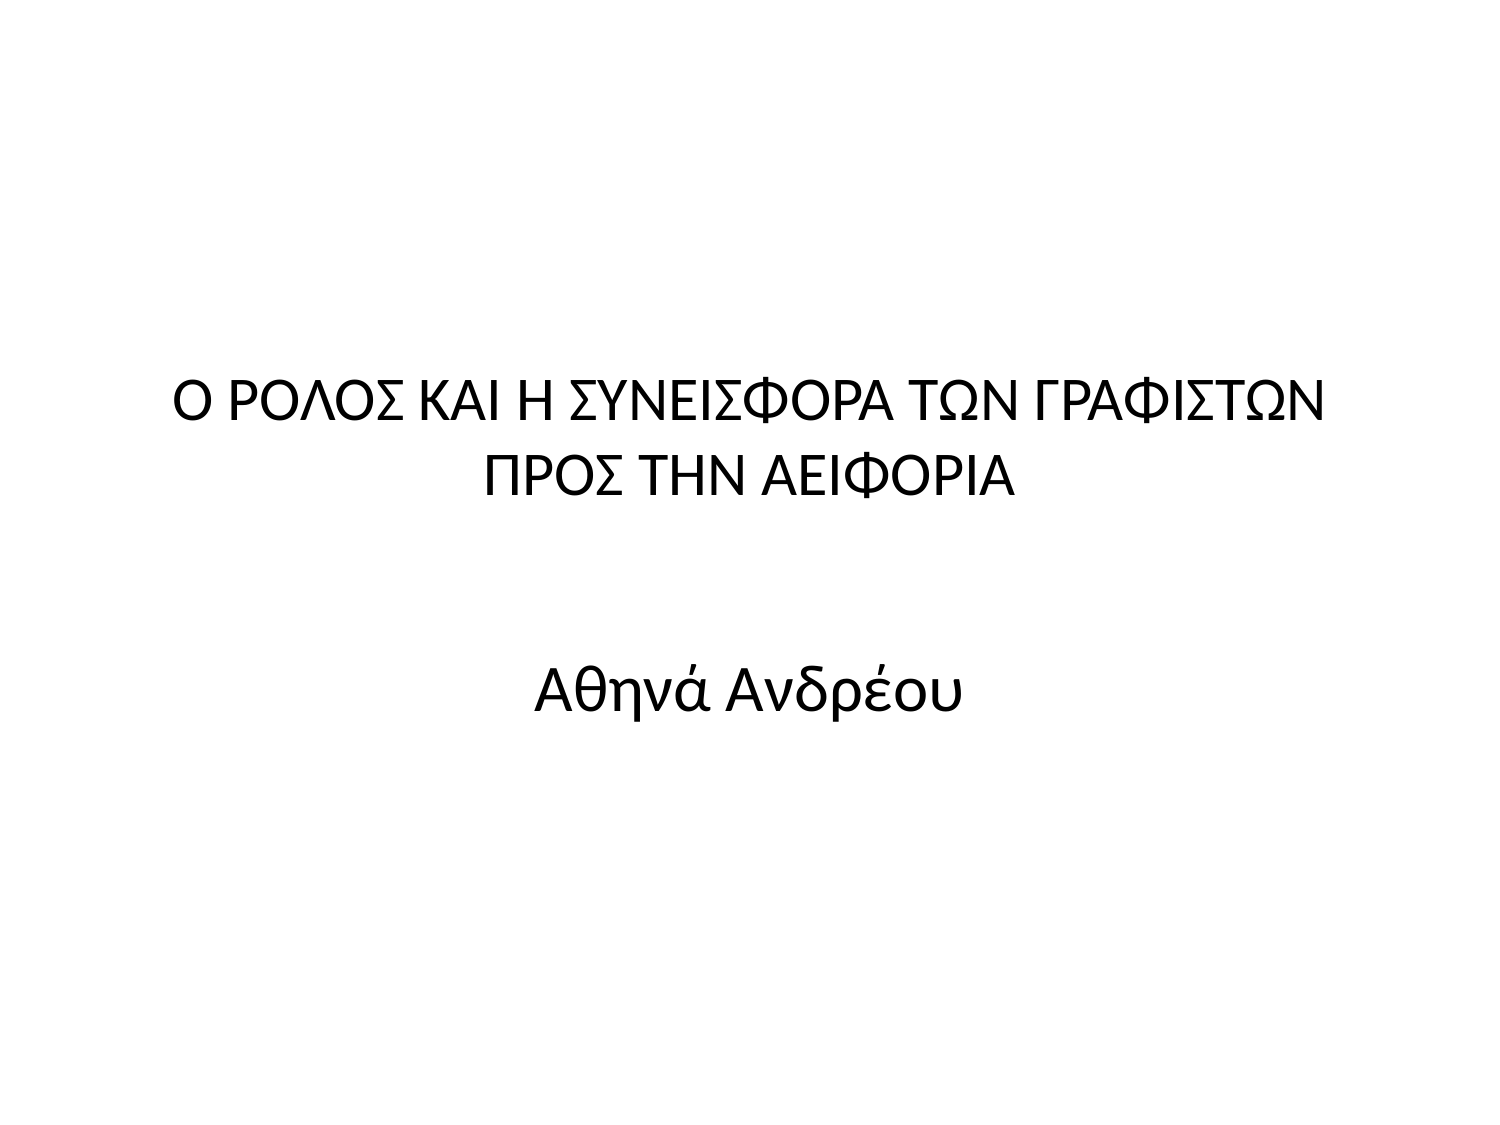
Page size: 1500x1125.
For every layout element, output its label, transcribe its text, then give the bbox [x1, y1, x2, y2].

subtitle Αθηνά Ανδρέου [225, 637, 1275, 925]
title Ο ρΟλοΣ και η συνεισφορΑ των γραφιστΩν προς την αειφορΙα [112, 349, 1388, 591]
